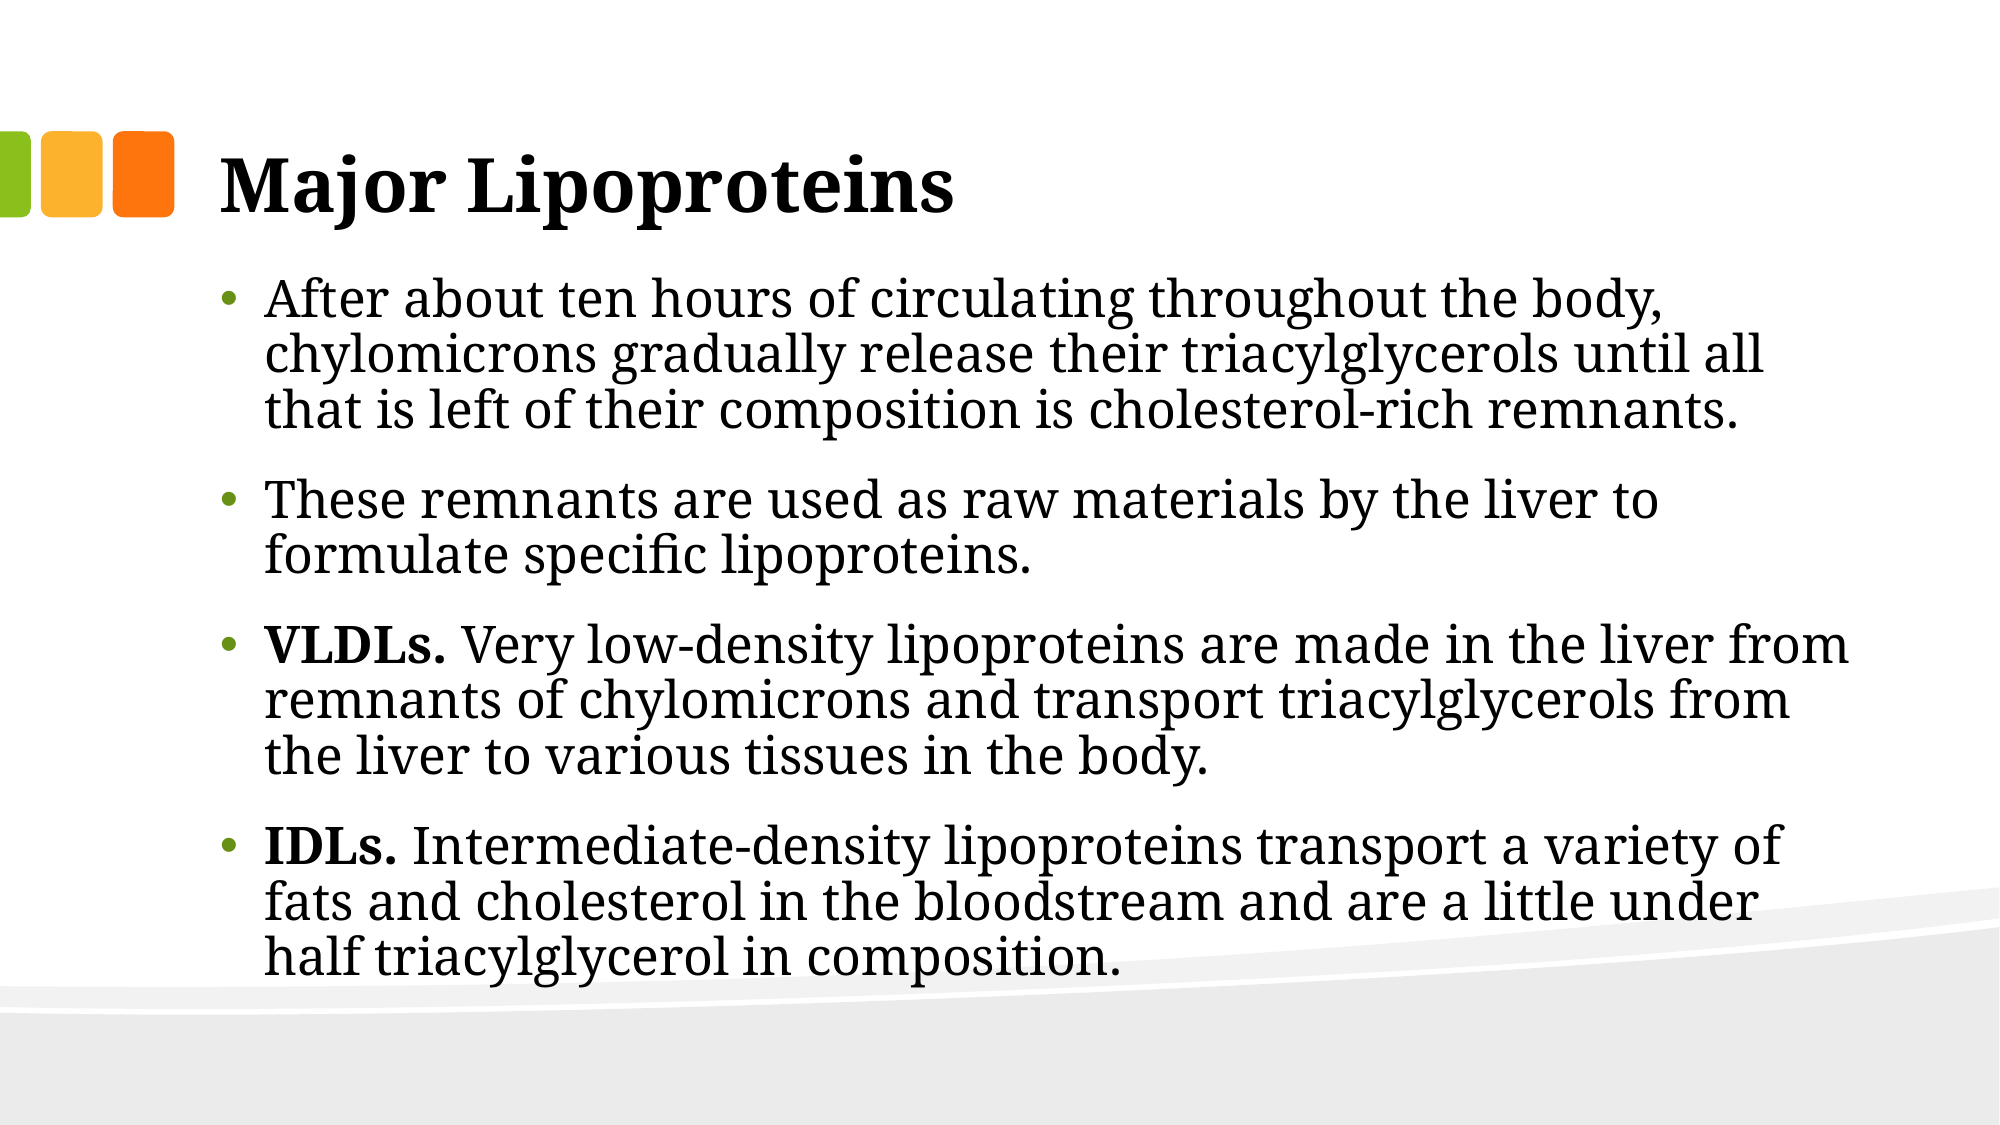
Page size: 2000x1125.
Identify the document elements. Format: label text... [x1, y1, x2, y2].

title Major Lipoproteins [199, 24, 1800, 238]
list After about ten hours of circulating throughout the body, chylomicrons gradually release their triacylglycerols until all that is left of their composition is cholesterol-rich remnants. These remnants are used as raw materials by the liver to formulate specific lipoproteins. VLDLs. Very low-density lipoproteins are made in the liver from remnants of chylomicrons and transport triacylglycerols from the liver to various tissues in the body. IDLs. Intermediate-density lipoproteins transport a variety of fats and cholesterol in the bloodstream and are a little under half triacylglycerol in composition. [199, 262, 1875, 1013]
